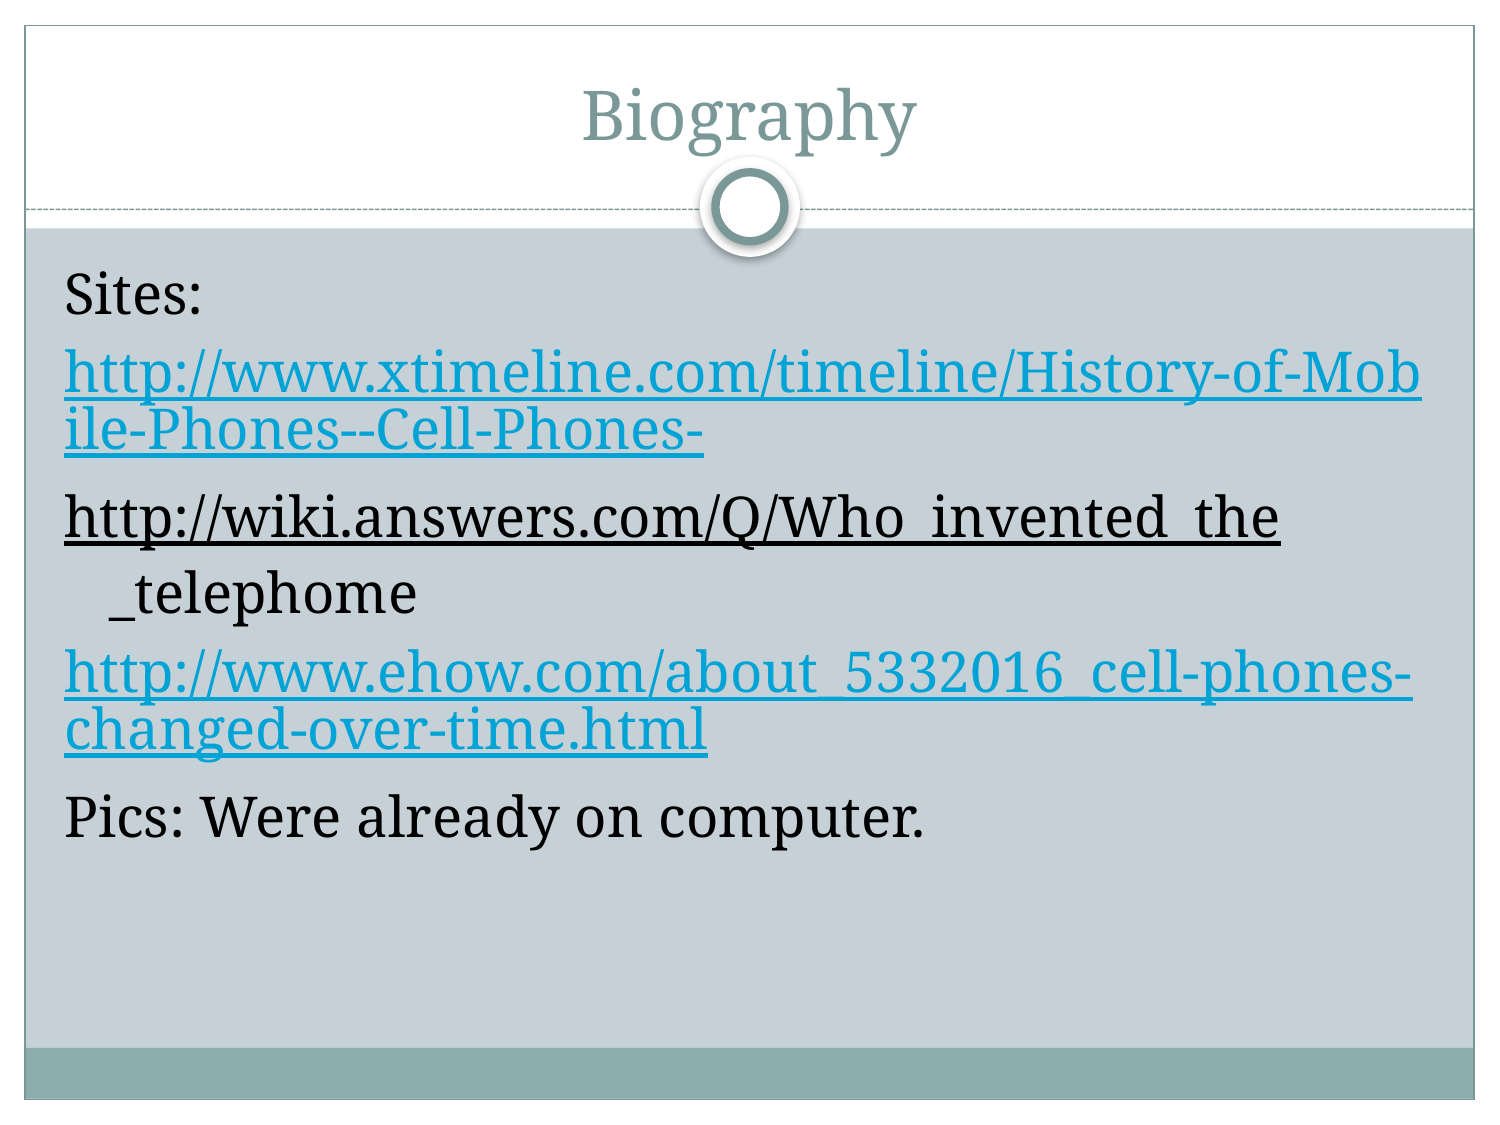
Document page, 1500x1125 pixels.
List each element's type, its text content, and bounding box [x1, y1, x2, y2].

title Biography [49, 37, 1450, 162]
list Sites: http://www.xtimeline.com/timeline/History-of-Mobile-Phones--Cell-Phones- http://wiki.answers.com/Q/Who_invented_the_telephome http://www.ehow.com/about_5332016_cell-phones-changed-over-time.html Pics: Were already on computer. [49, 250, 1445, 1001]
